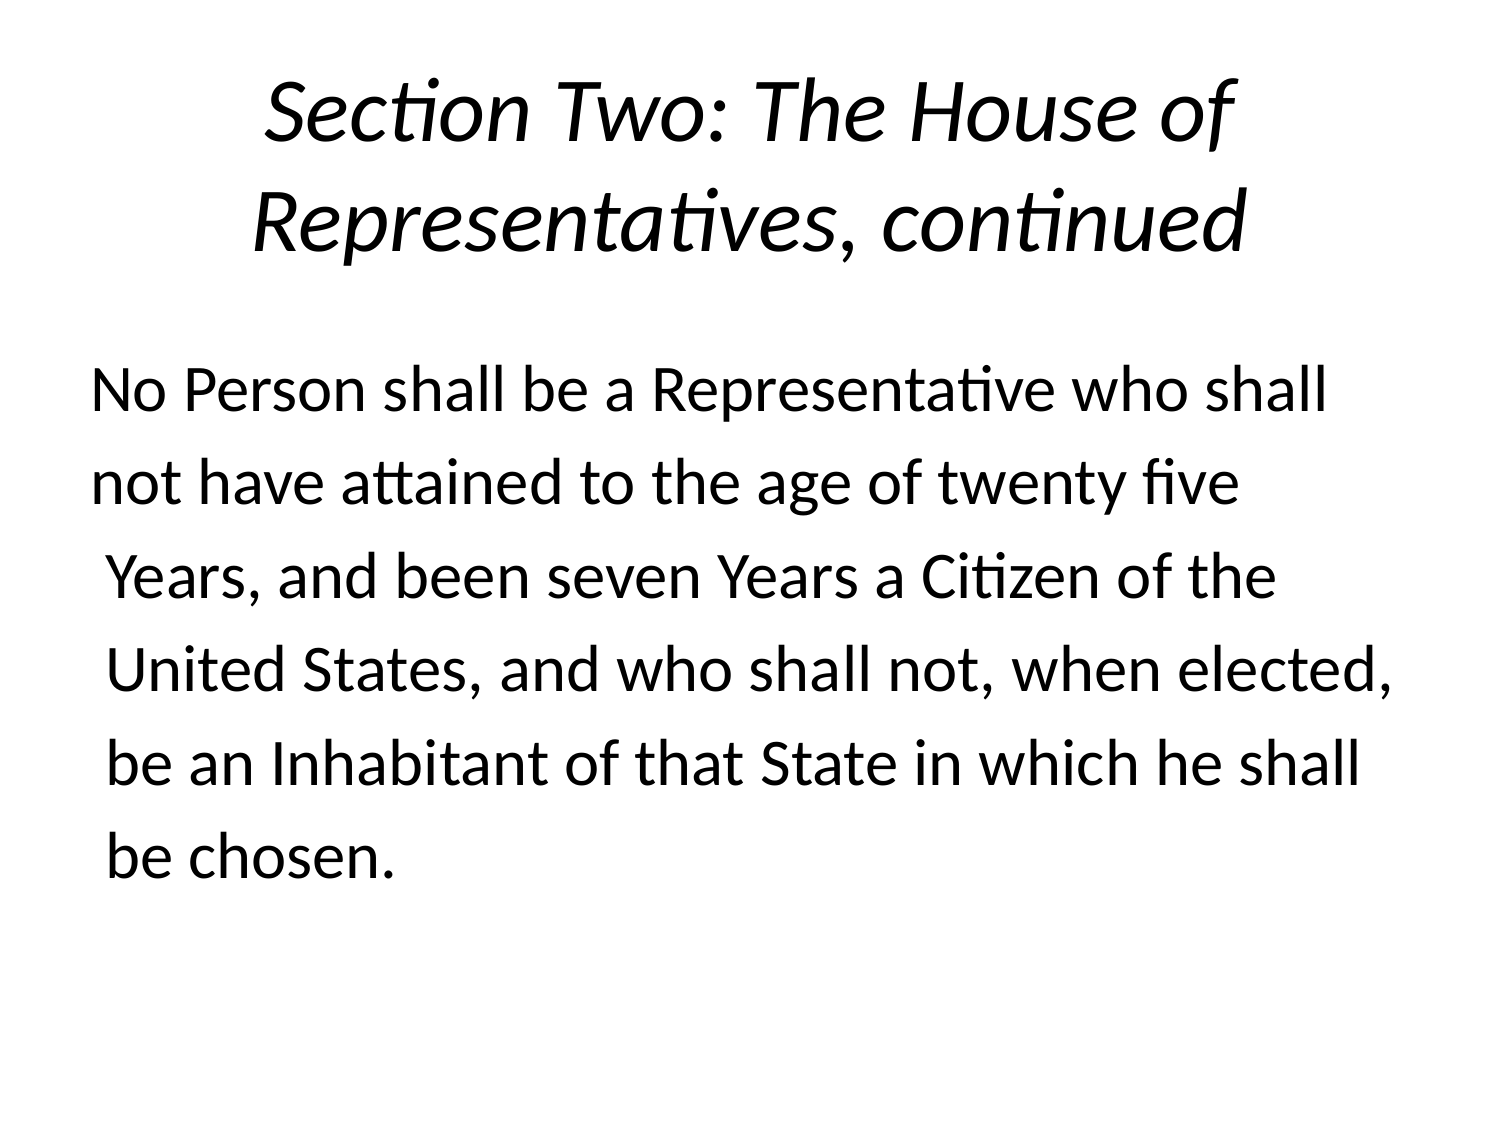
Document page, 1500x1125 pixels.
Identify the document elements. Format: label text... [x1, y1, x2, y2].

title Section Two: The House of Representatives, continued [74, 44, 1426, 276]
list No Person shall be a Representative who shall not have attained to the age of twenty five Years, and been seven Years a Citizen of the United States, and who shall not, when elected, be an Inhabitant of that State in which he shall be chosen. [74, 337, 1426, 1006]
